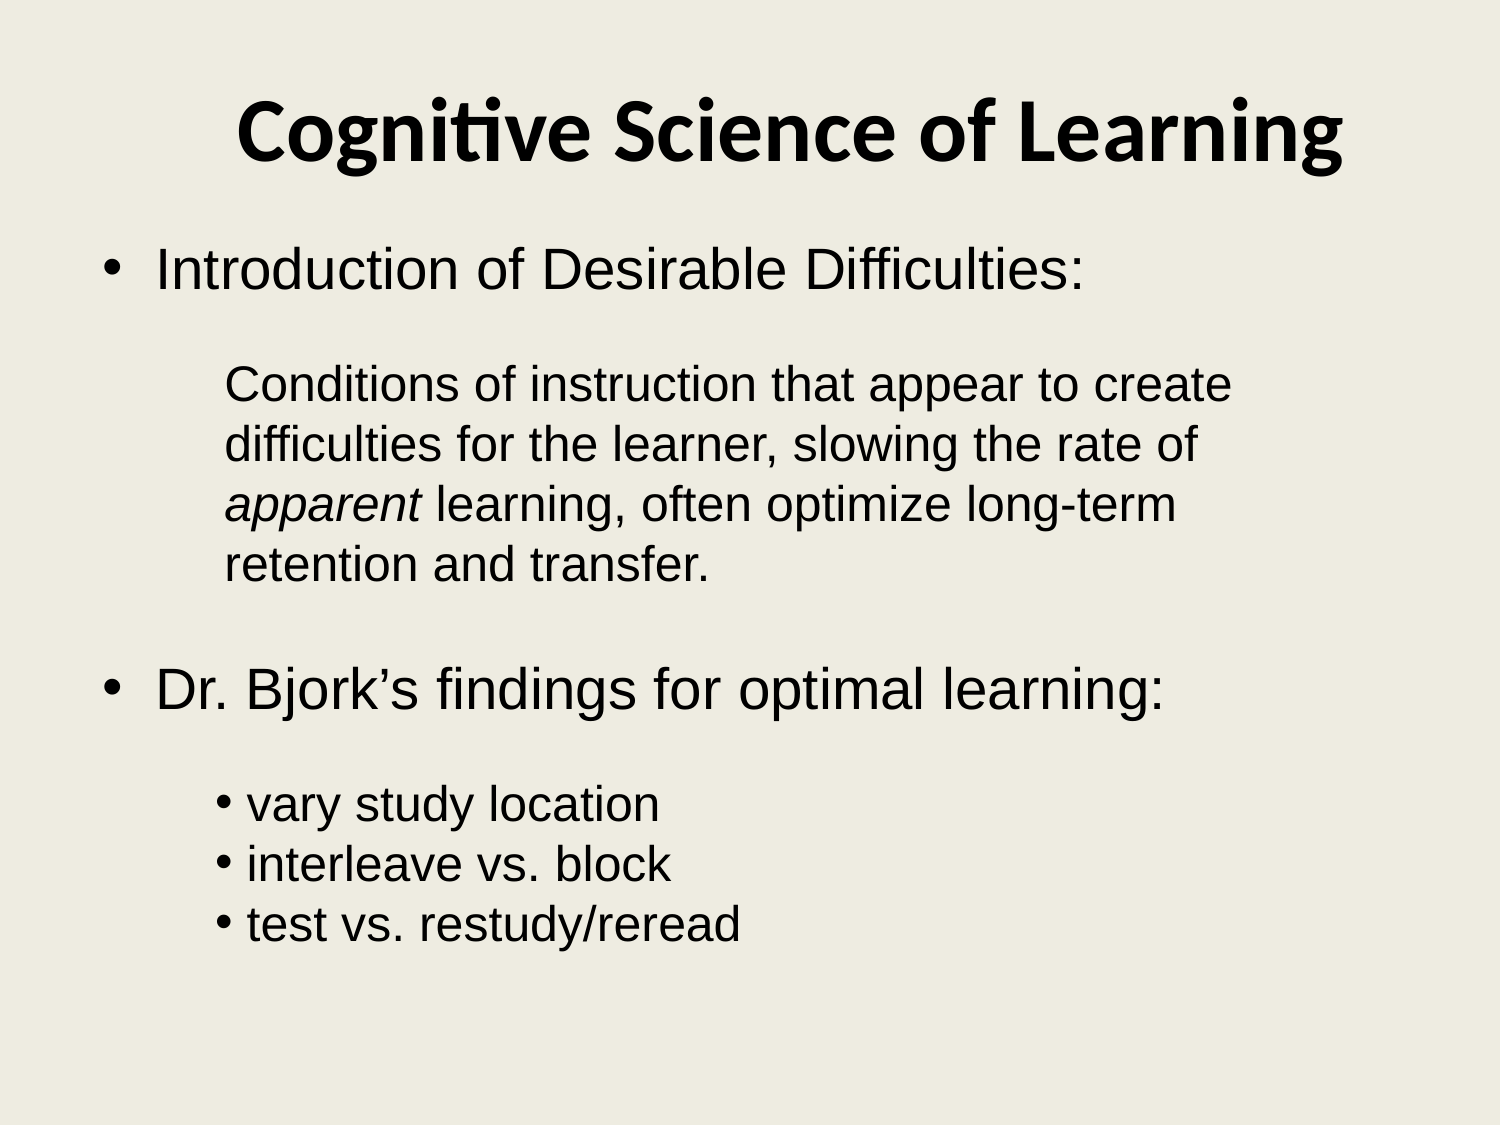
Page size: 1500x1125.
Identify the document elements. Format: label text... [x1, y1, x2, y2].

text_box Introduction of Desirable Difficulties: Conditions of instruction that appear to create difficulties for the learner, slowing the rate of apparent learning, often optimize long-term retention and transfer. Dr. Bjork’s findings for optimal learning: vary study location interleave vs. block test vs. restudy/reread [87, 223, 1392, 1049]
title Cognitive Science of Learning [191, 62, 1392, 223]
